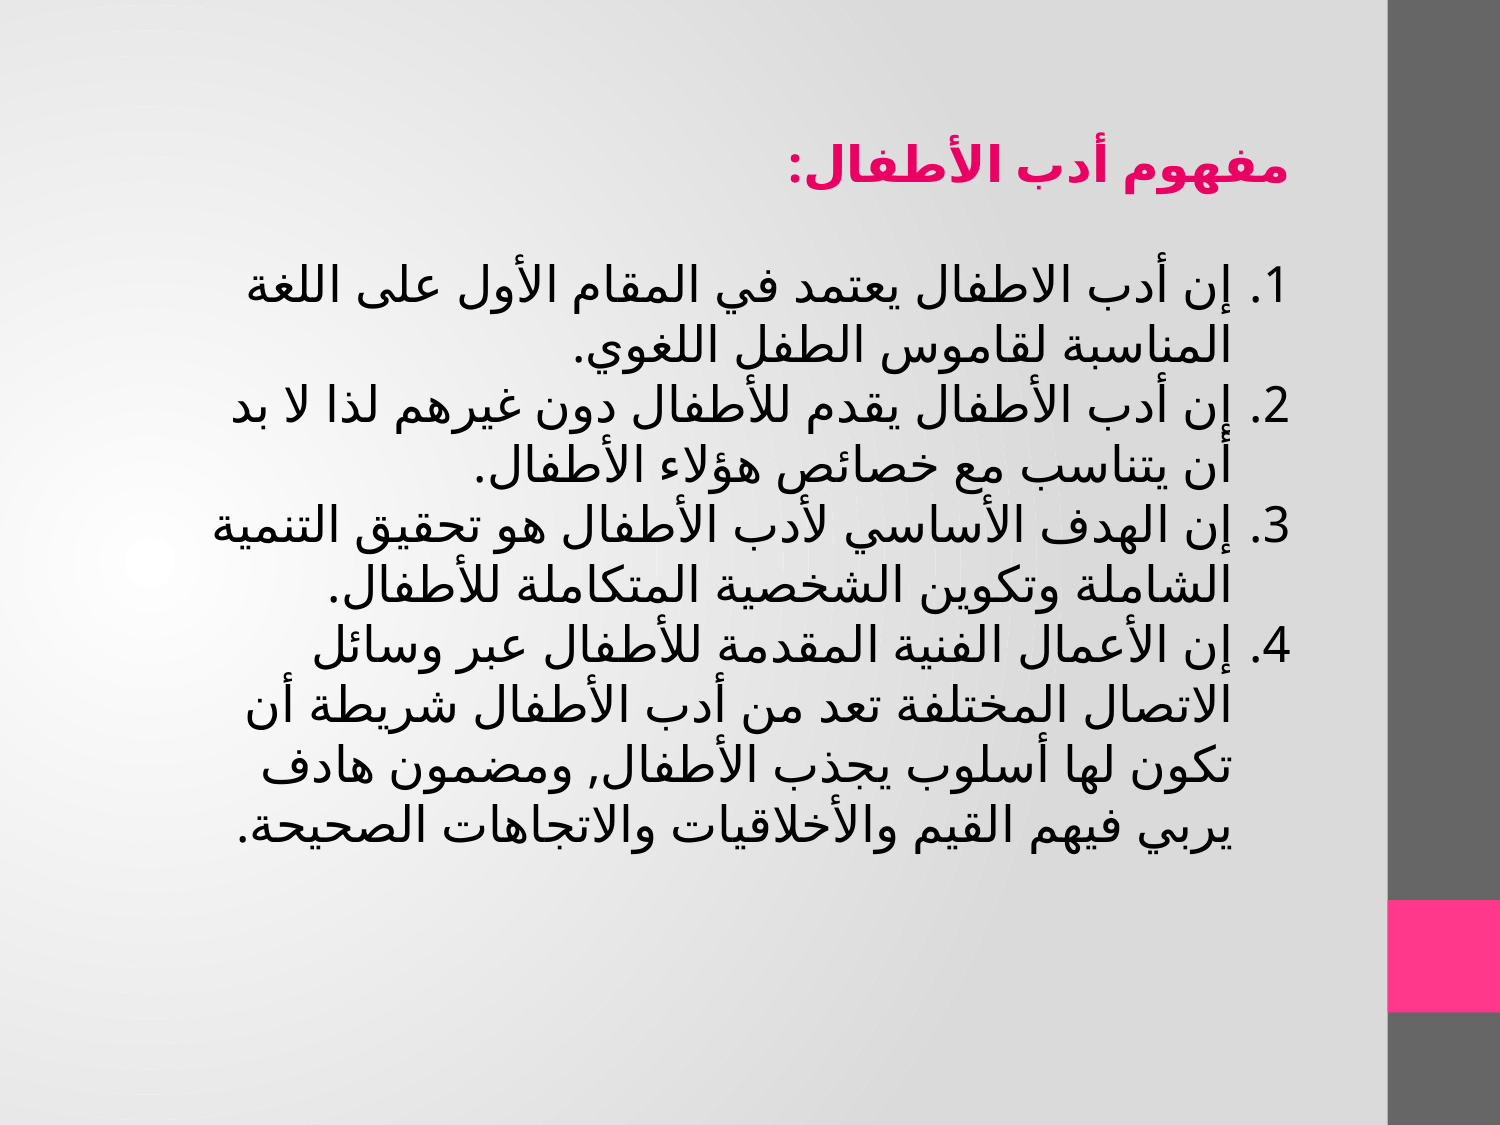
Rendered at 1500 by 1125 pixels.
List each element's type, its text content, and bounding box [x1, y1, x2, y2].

text_box مفهوم أدب الأطفال: إن أدب الاطفال يعتمد في المقام الأول على اللغة المناسبة لقاموس الطفل اللغوي. إن أدب الأطفال يقدم للأطفال دون غيرهم لذا لا بد أن يتناسب مع خصائص هؤلاء الأطفال. إن الهدف الأساسي لأدب الأطفال هو تحقيق التنمية الشاملة وتكوين الشخصية المتكاملة للأطفال. إن الأعمال الفنية المقدمة للأطفال عبر وسائل الاتصال المختلفة تعد من أدب الأطفال شريطة أن تكون لها أسلوب يجذب الأطفال, ومضمون هادف يربي فيهم القيم والأخلاقيات والاتجاهات الصحيحة. [171, 125, 1306, 861]
